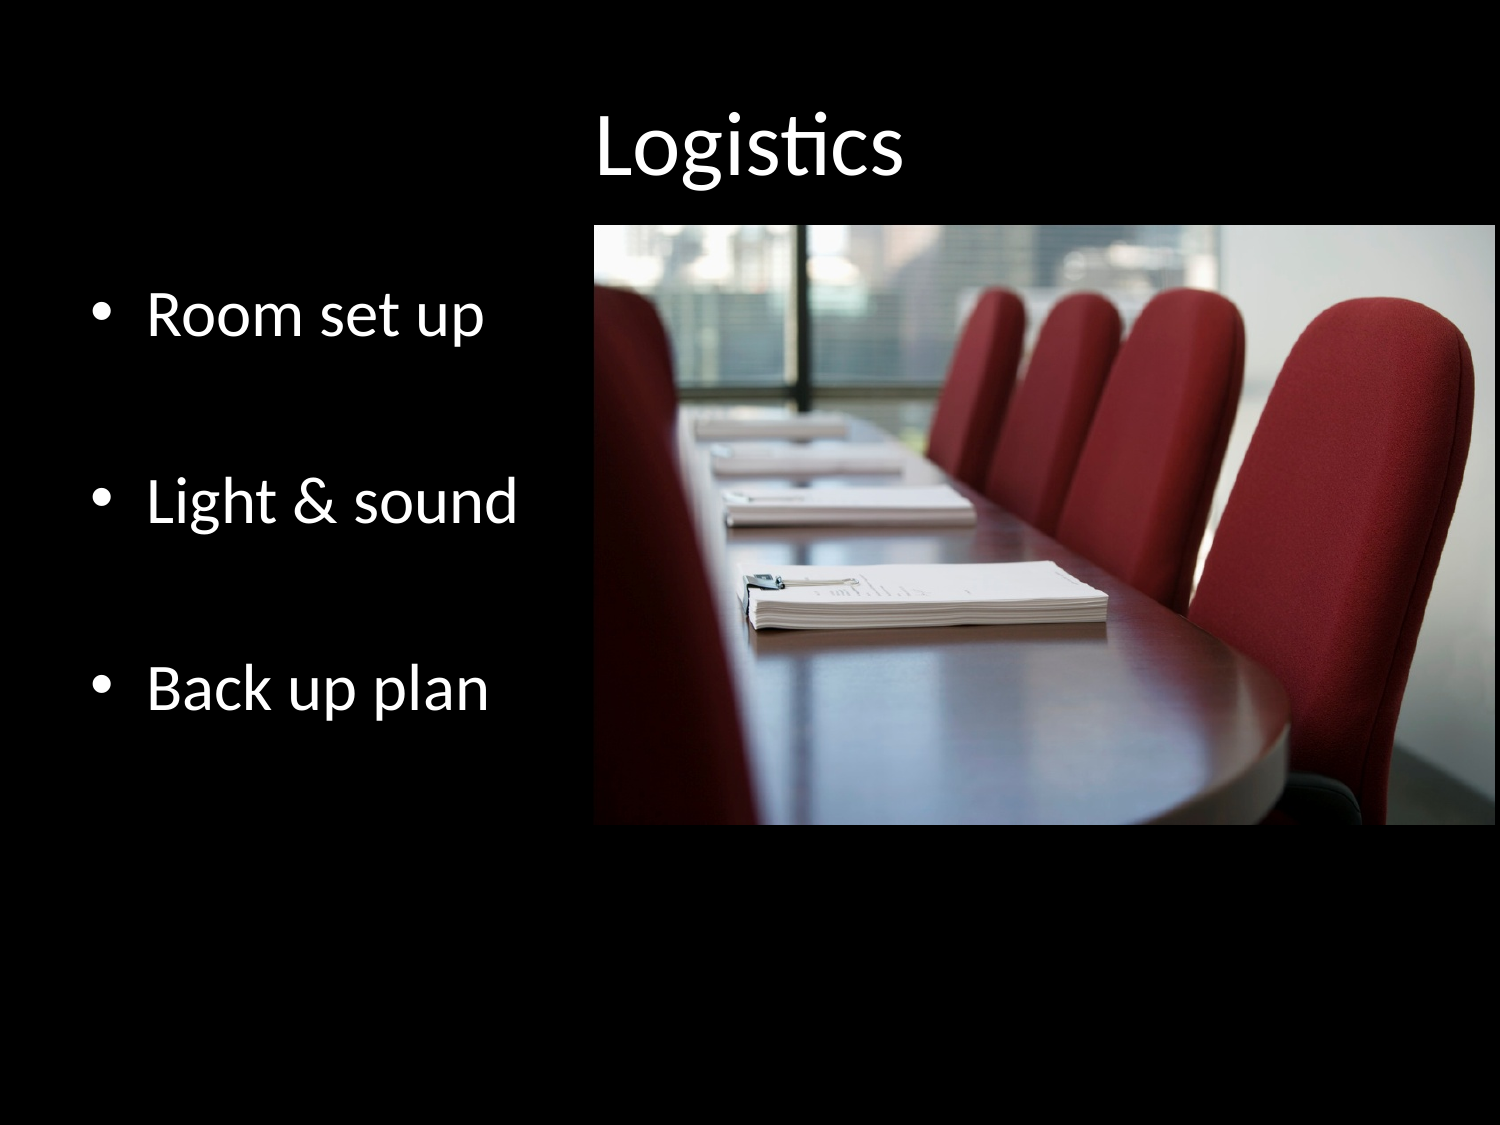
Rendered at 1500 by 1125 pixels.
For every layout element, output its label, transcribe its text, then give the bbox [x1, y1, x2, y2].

title Logistics [75, 45, 1425, 233]
picture [593, 224, 1495, 826]
list Room set up Light & sound Back up plan [75, 262, 1425, 1005]
